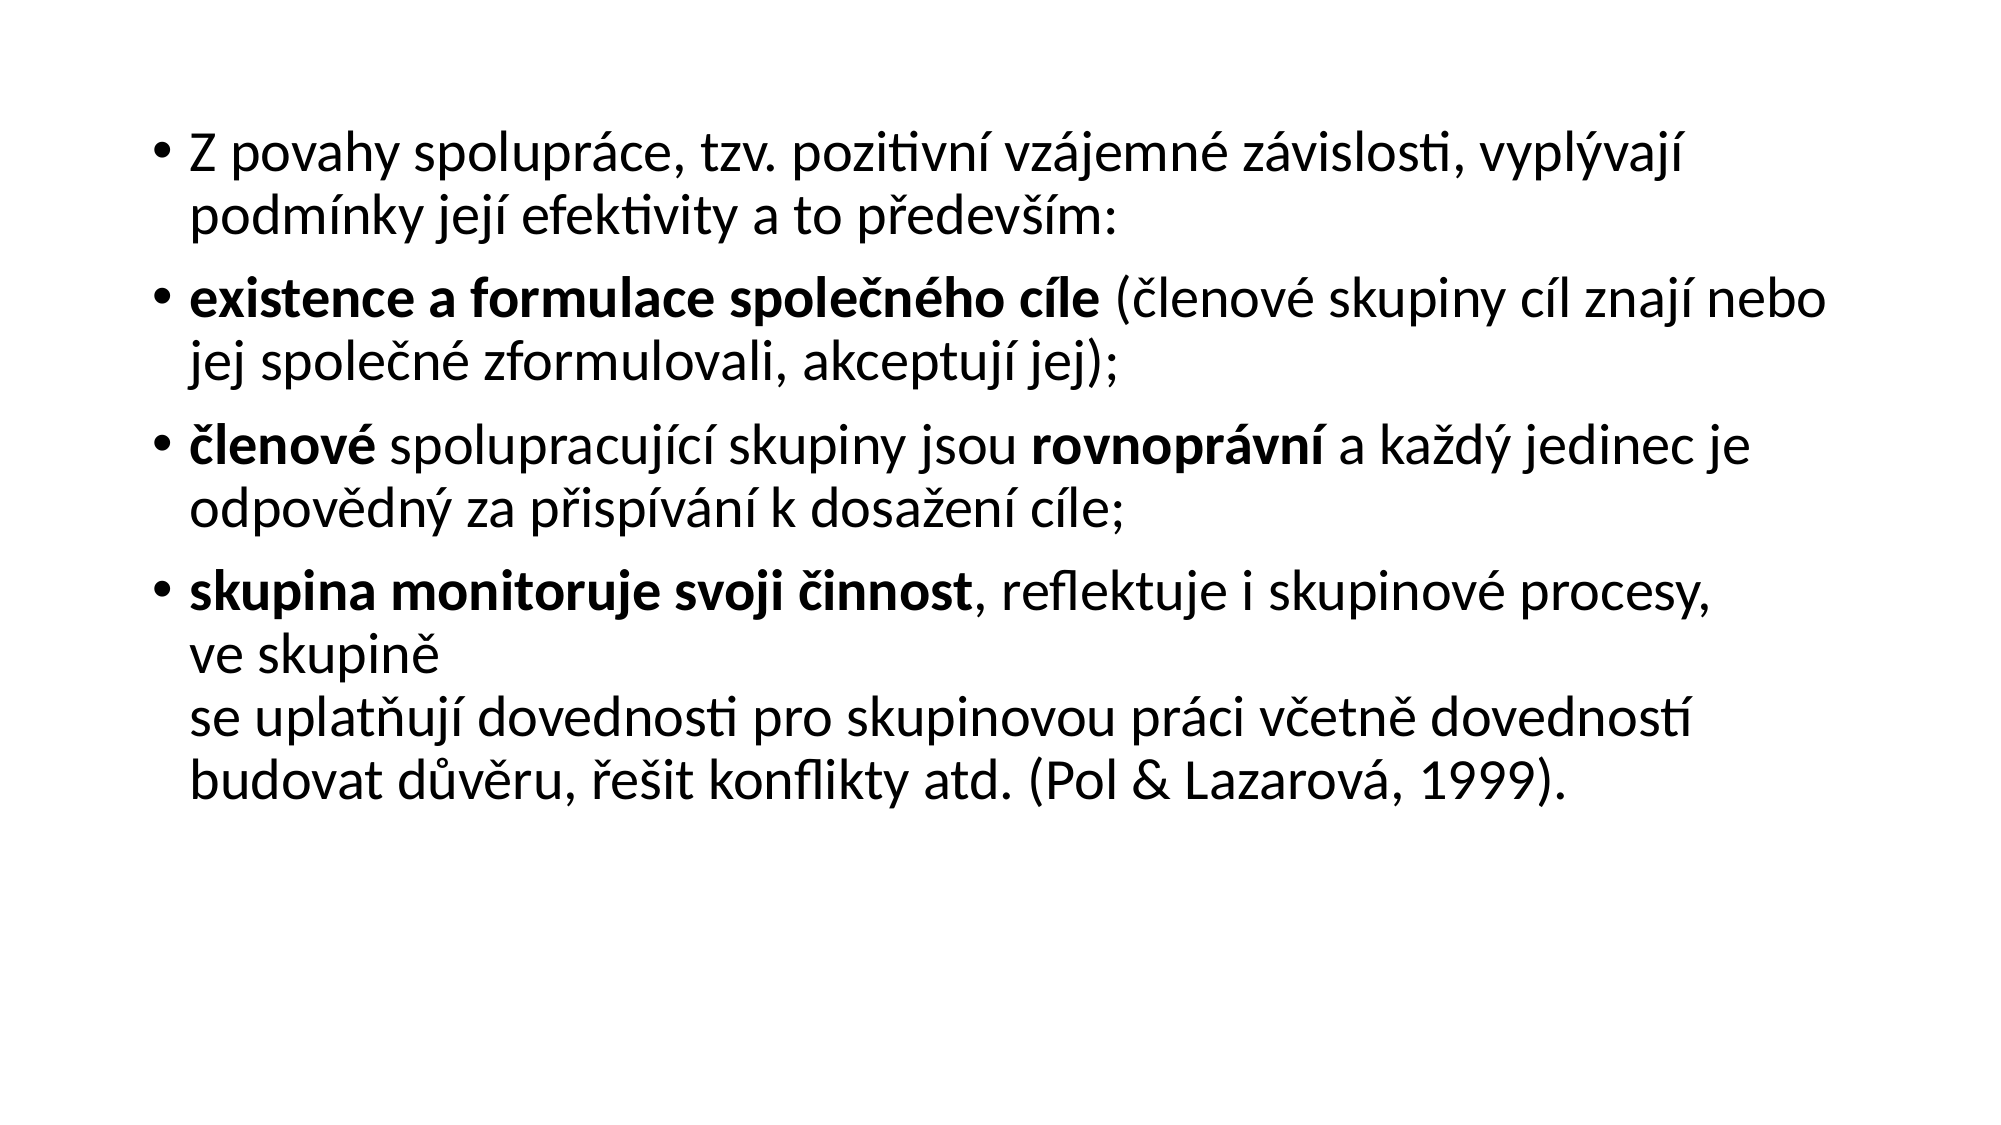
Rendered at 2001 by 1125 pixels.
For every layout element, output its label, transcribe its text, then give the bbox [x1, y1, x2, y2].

list Z povahy spolupráce, tzv. pozitivní vzájemné závislosti, vyplývají podmínky její efektivity a to především: existence a formulace společného cíle (členové skupiny cíl znají nebo jej společné zformulovali, akceptují jej); členové spolupracující skupiny jsou rovnoprávní a každý jedinec je odpovědný za přispívání k dosažení cíle; skupina monitoruje svoji činnost, reflektuje i skupinové procesy, ve skupině se uplatňují dovednosti pro skupinovou práci včetně dovedností budovat důvěru, řešit konflikty atd. (Pol & Lazarová, 1999). [137, 113, 1863, 1005]
